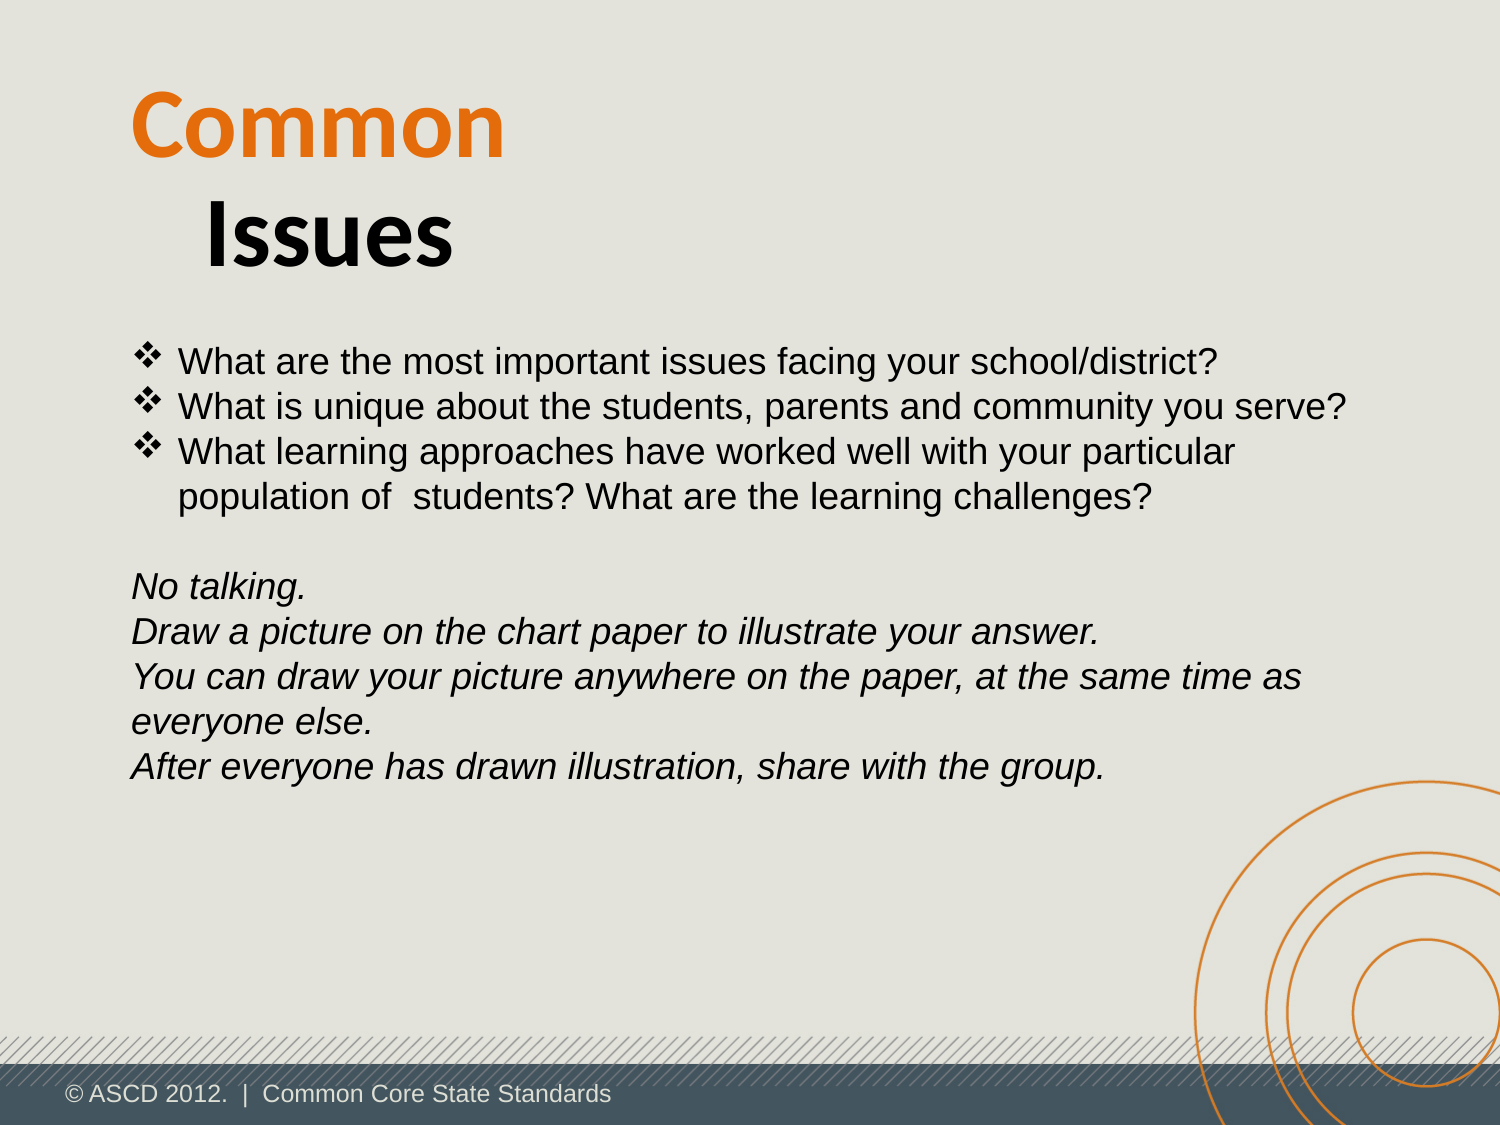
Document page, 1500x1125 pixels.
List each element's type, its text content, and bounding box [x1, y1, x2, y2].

text_box What are the most important issues facing your school/district? What is unique about the students, parents and community you serve? What learning approaches have worked well with your particular population of students? What are the learning challenges? No talking. Draw a picture on the chart paper to illustrate your answer. You can draw your picture anywhere on the paper, at the same time as everyone else. After everyone has drawn illustration, share with the group. [116, 329, 1379, 840]
text_box Common [116, 50, 800, 225]
picture [0, 0, 1500, 1125]
slide_number © ASCD 2012. | Common Core State Standards [50, 1070, 925, 1120]
text_box Issues [189, 159, 1031, 249]
